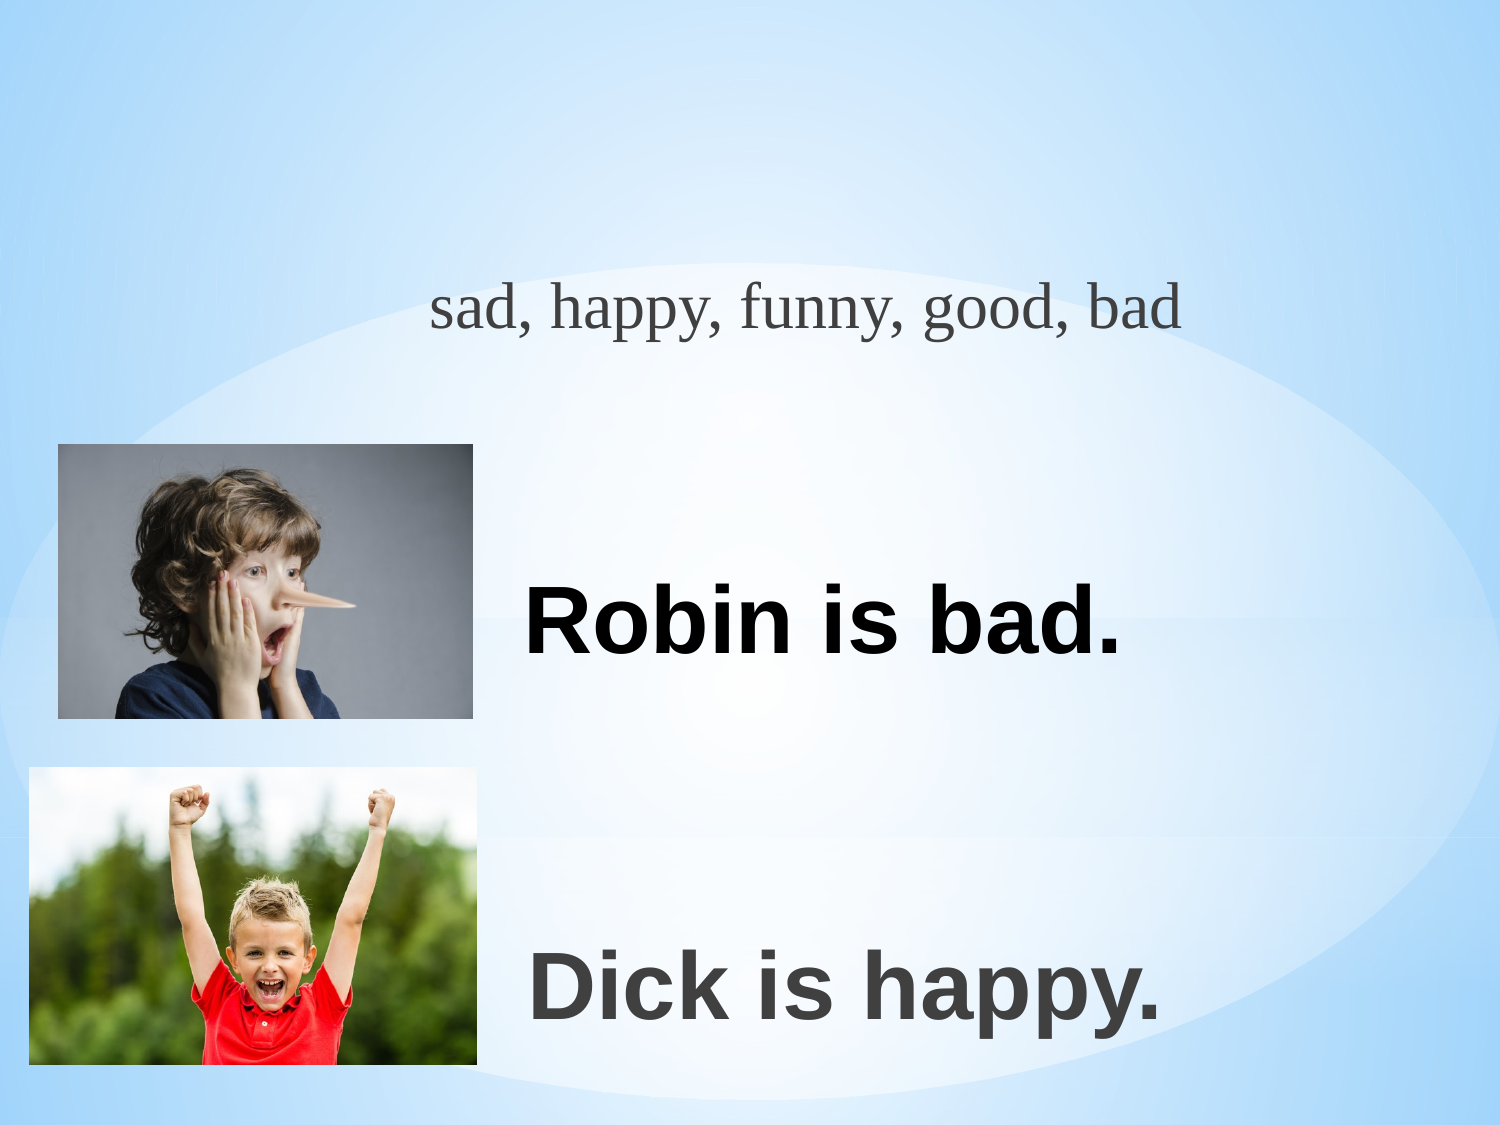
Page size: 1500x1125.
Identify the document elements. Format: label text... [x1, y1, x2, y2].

picture [28, 766, 477, 1066]
text_box sad, happy, funny, good, bad [312, 255, 1293, 350]
title Robin is bad. [508, 550, 1449, 663]
text_box Dick is happy. [512, 916, 1453, 1028]
picture [58, 444, 473, 719]
